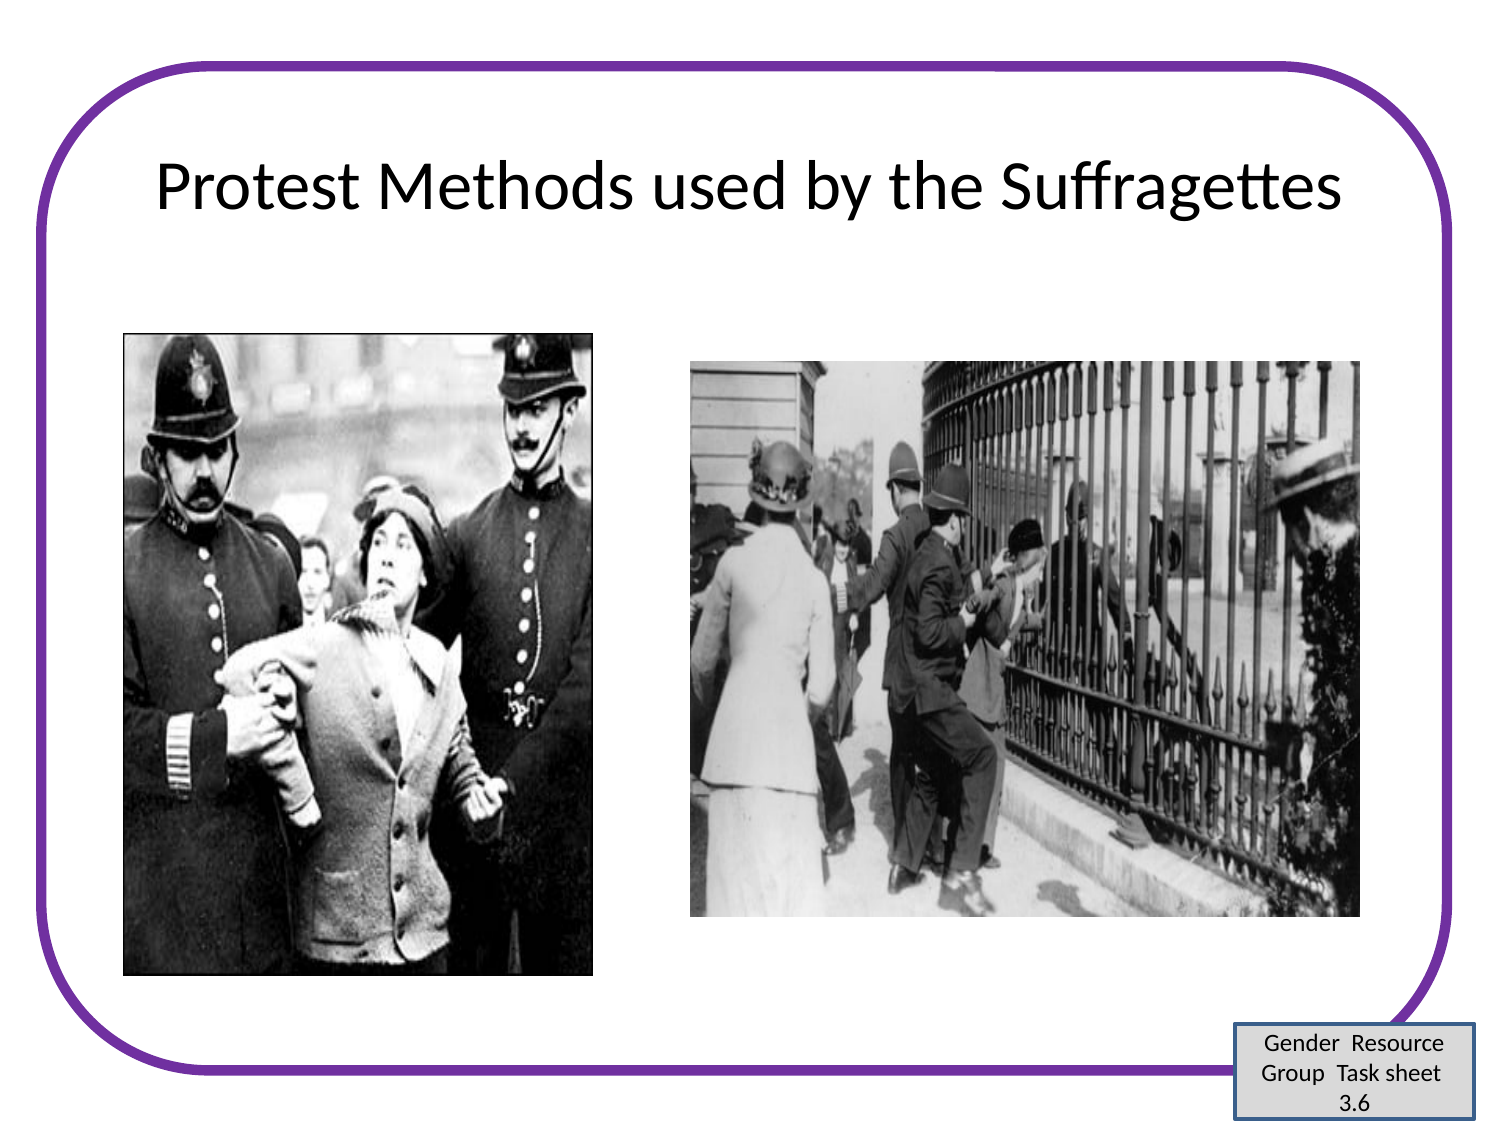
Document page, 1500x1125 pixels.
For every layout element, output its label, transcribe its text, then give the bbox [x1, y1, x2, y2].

text_box [39, 129, 1450, 1073]
title Protest Methods used by the Suffragettes [75, 45, 1425, 233]
picture [690, 361, 1360, 918]
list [123, 333, 593, 977]
text_box Gender Resource Group Task sheet 3.6 [1233, 1022, 1476, 1121]
